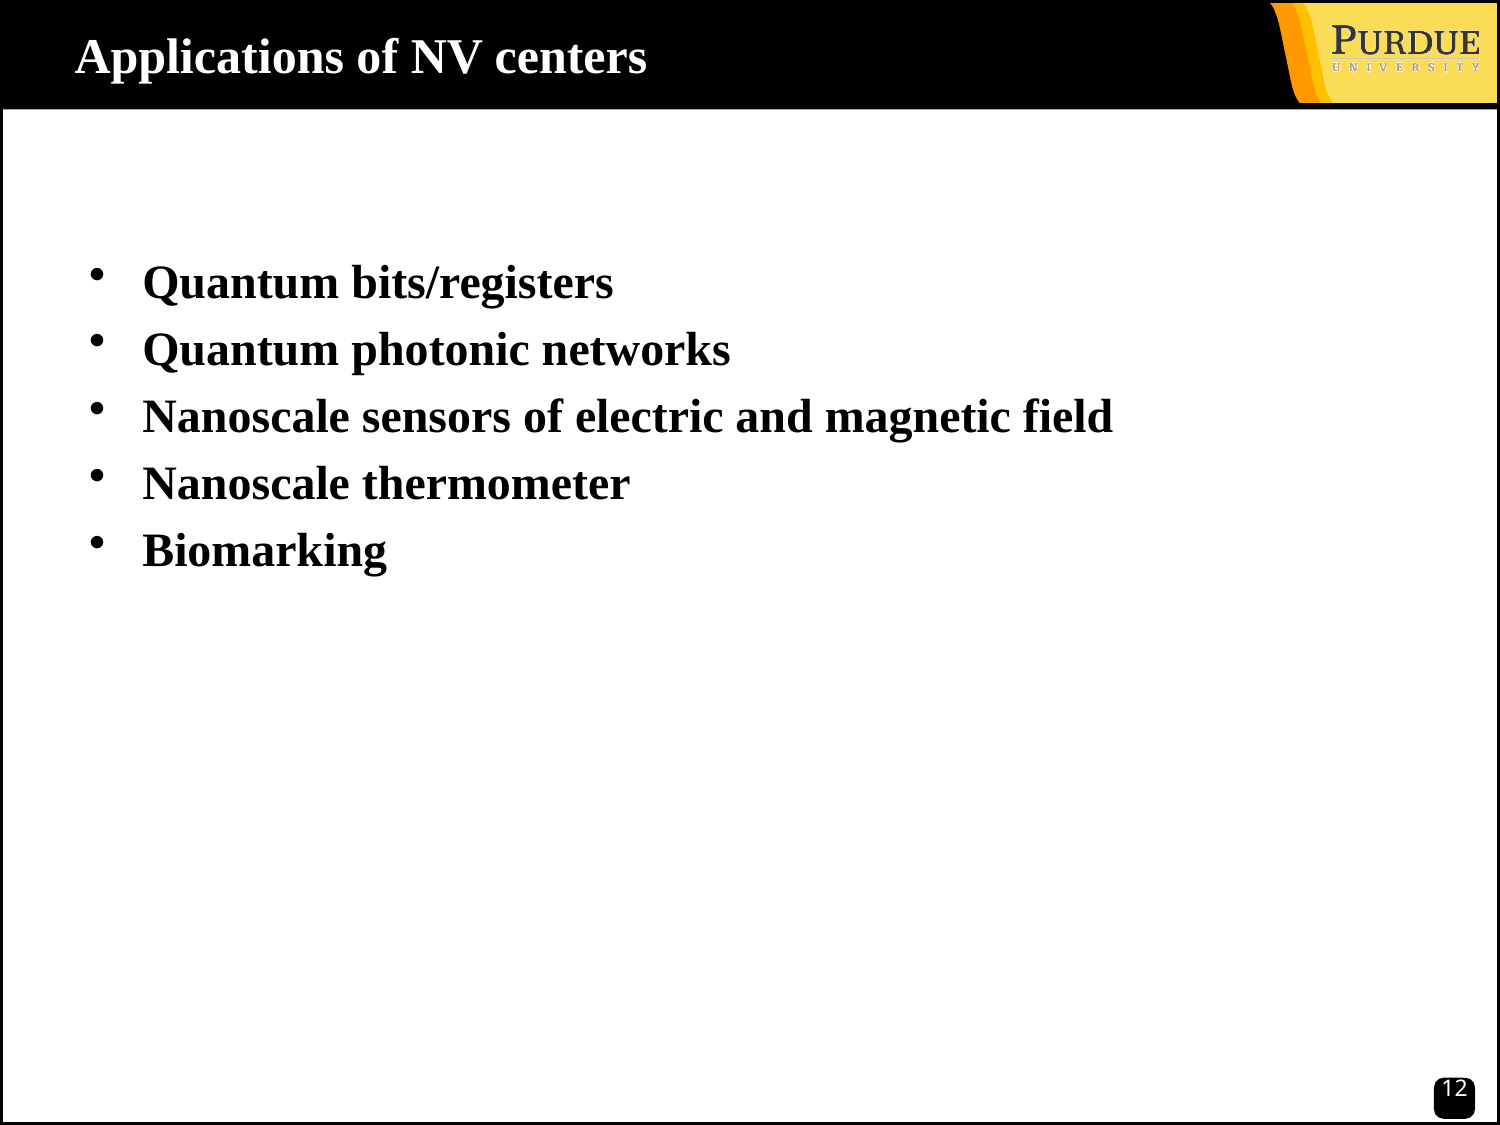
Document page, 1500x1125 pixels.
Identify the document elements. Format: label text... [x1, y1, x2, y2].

list Quantum bits/registers Quantum photonic networks Nanoscale sensors of electric and magnetic field Nanoscale thermometer Biomarking [75, 243, 1425, 1005]
picture [1323, 20, 1489, 75]
title Applications of NV centers [5, 19, 1263, 88]
